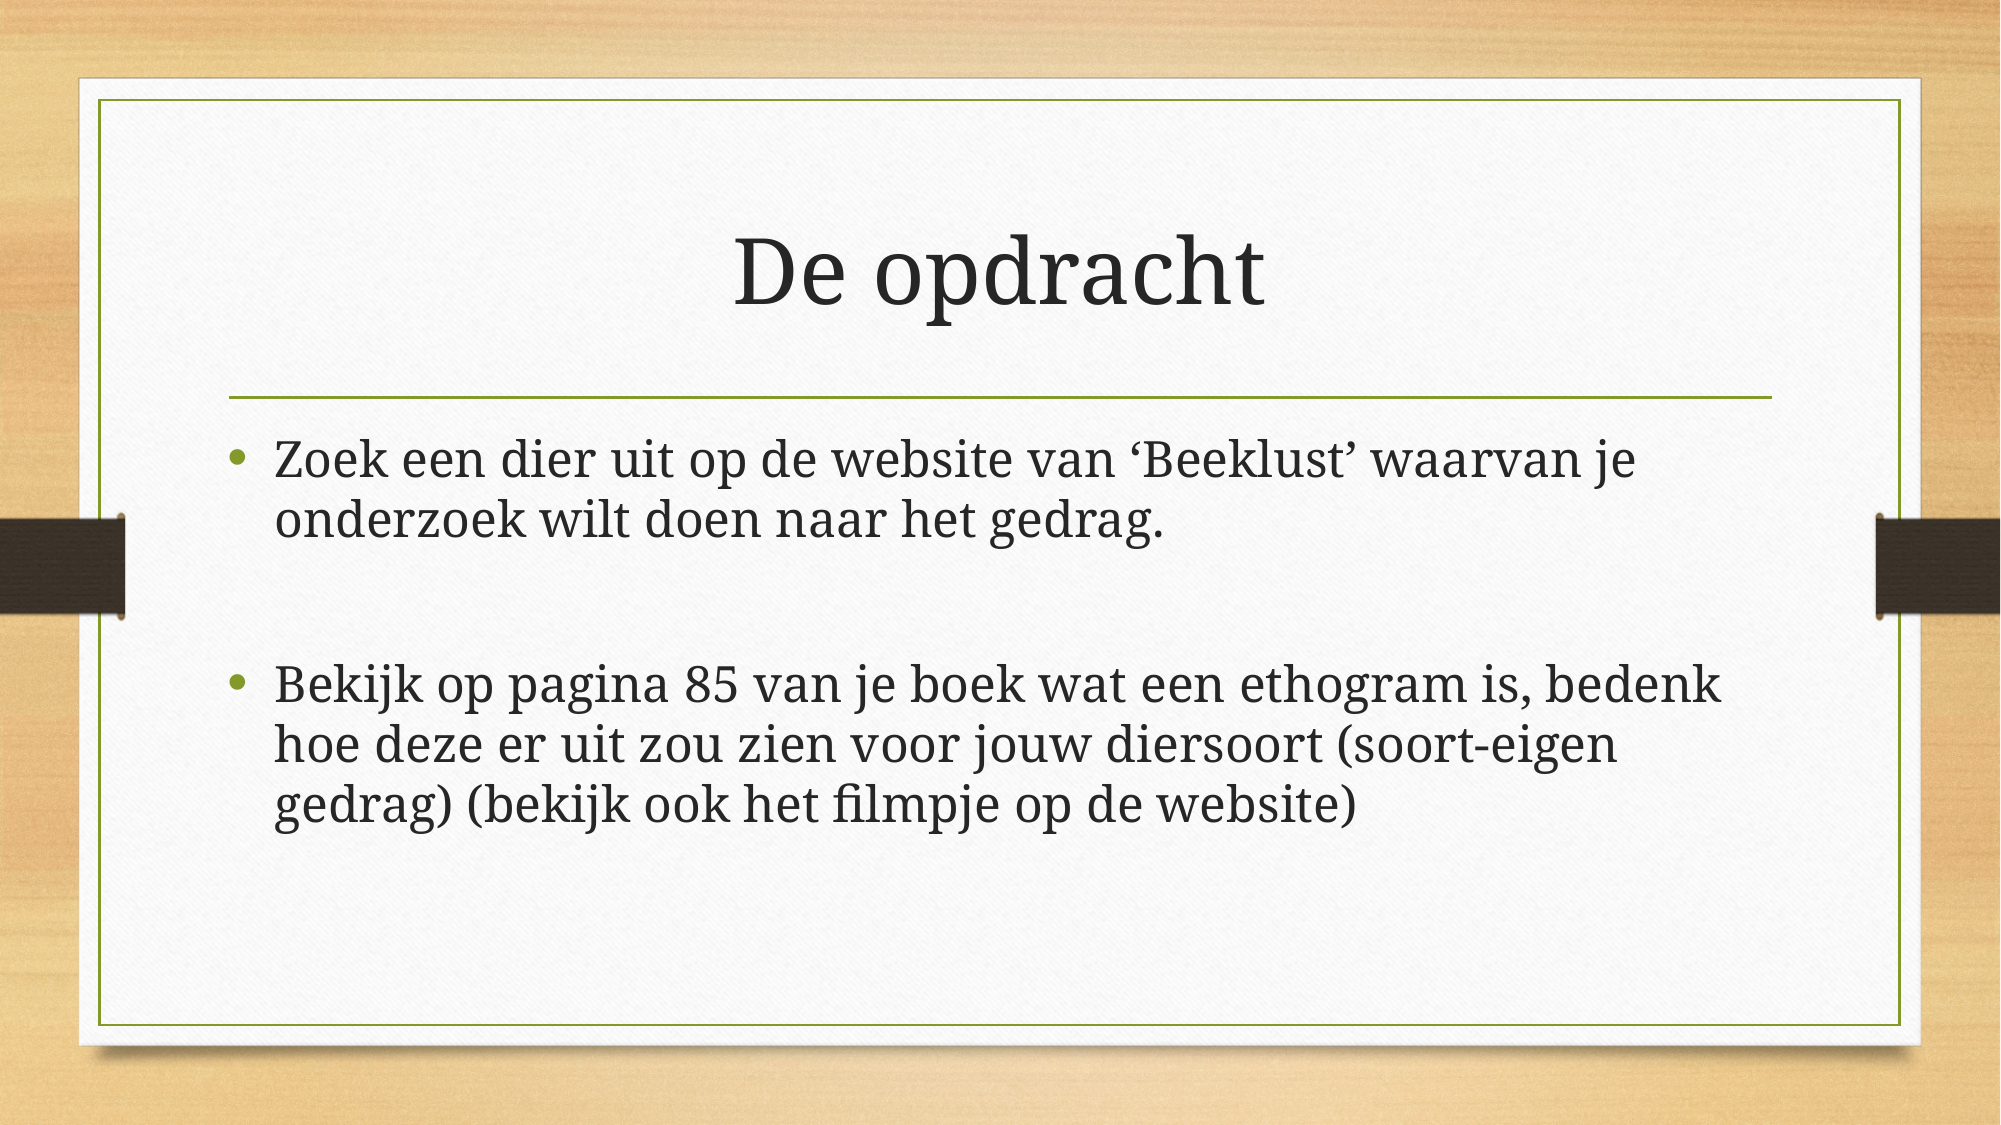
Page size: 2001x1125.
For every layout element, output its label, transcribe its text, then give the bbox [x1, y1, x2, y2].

list Zoek een dier uit op de website van ‘Beeklust’ waarvan je onderzoek wilt doen naar het gedrag. Bekijk op pagina 85 van je boek wat een ethogram is, bedenk hoe deze er uit zou zien voor jouw diersoort (soort-eigen gedrag) (bekijk ook het filmpje op de website) [212, 419, 1788, 964]
picture [0, 0, 2001, 1125]
title De opdracht [212, 161, 1788, 375]
